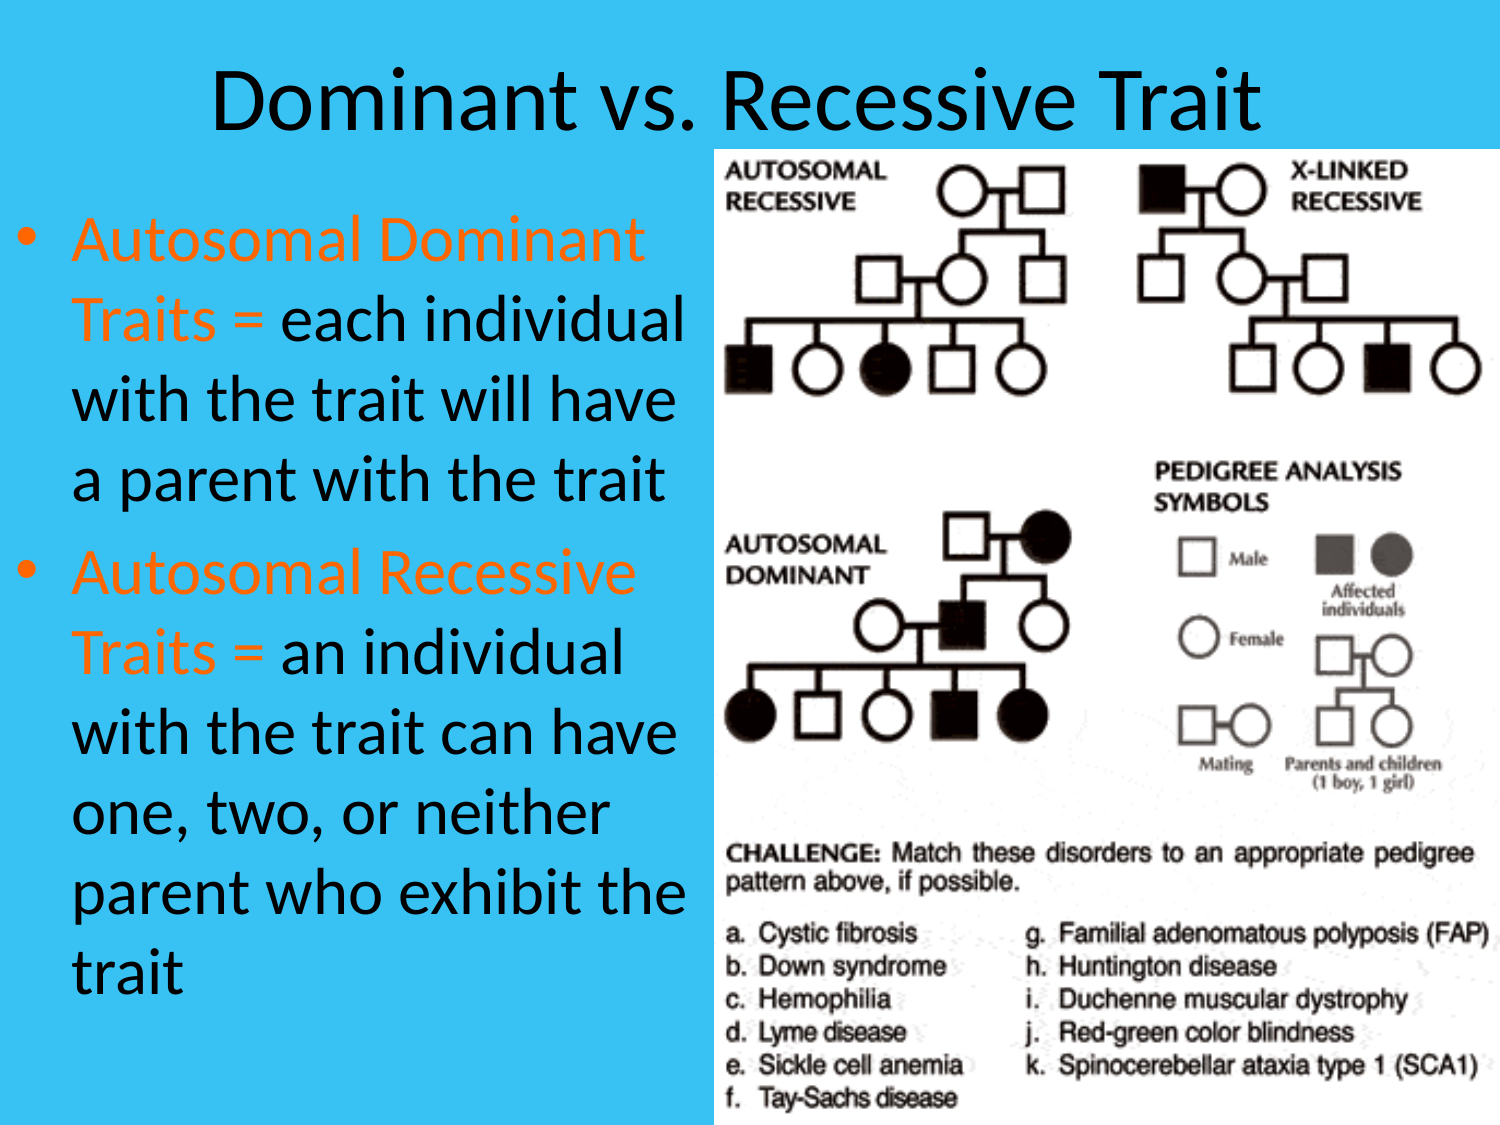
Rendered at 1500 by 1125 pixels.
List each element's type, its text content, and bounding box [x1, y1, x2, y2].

picture [713, 149, 1500, 1125]
list Autosomal Dominant Traits = each individual with the trait will have a parent with the trait Autosomal Recessive Traits = an individual with the trait can have one, two, or neither parent who exhibit the trait [0, 187, 708, 1125]
title Dominant vs. Recessive Trait [62, 0, 1413, 187]
